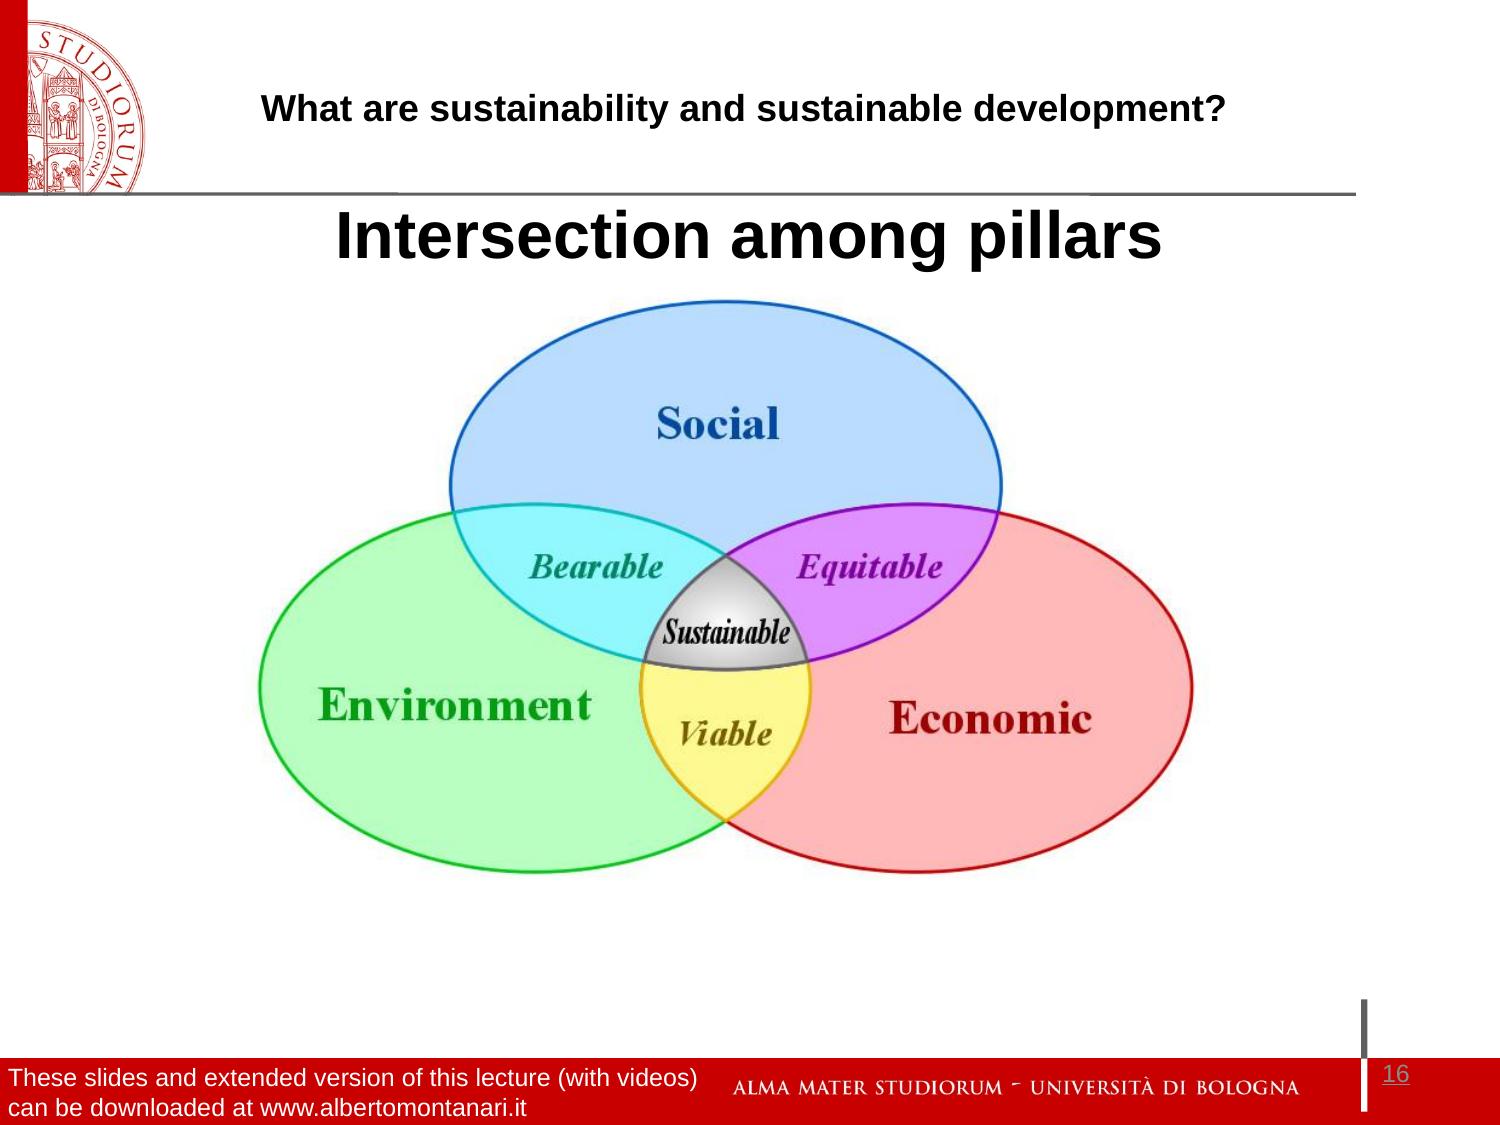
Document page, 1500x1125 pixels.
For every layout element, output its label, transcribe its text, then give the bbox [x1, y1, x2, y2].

picture [241, 278, 1210, 897]
picture [28, 16, 151, 192]
slide_number 16 [1074, 1042, 1425, 1103]
text_box Intersection among pillars [182, 184, 1317, 280]
picture [0, 1058, 1500, 1125]
